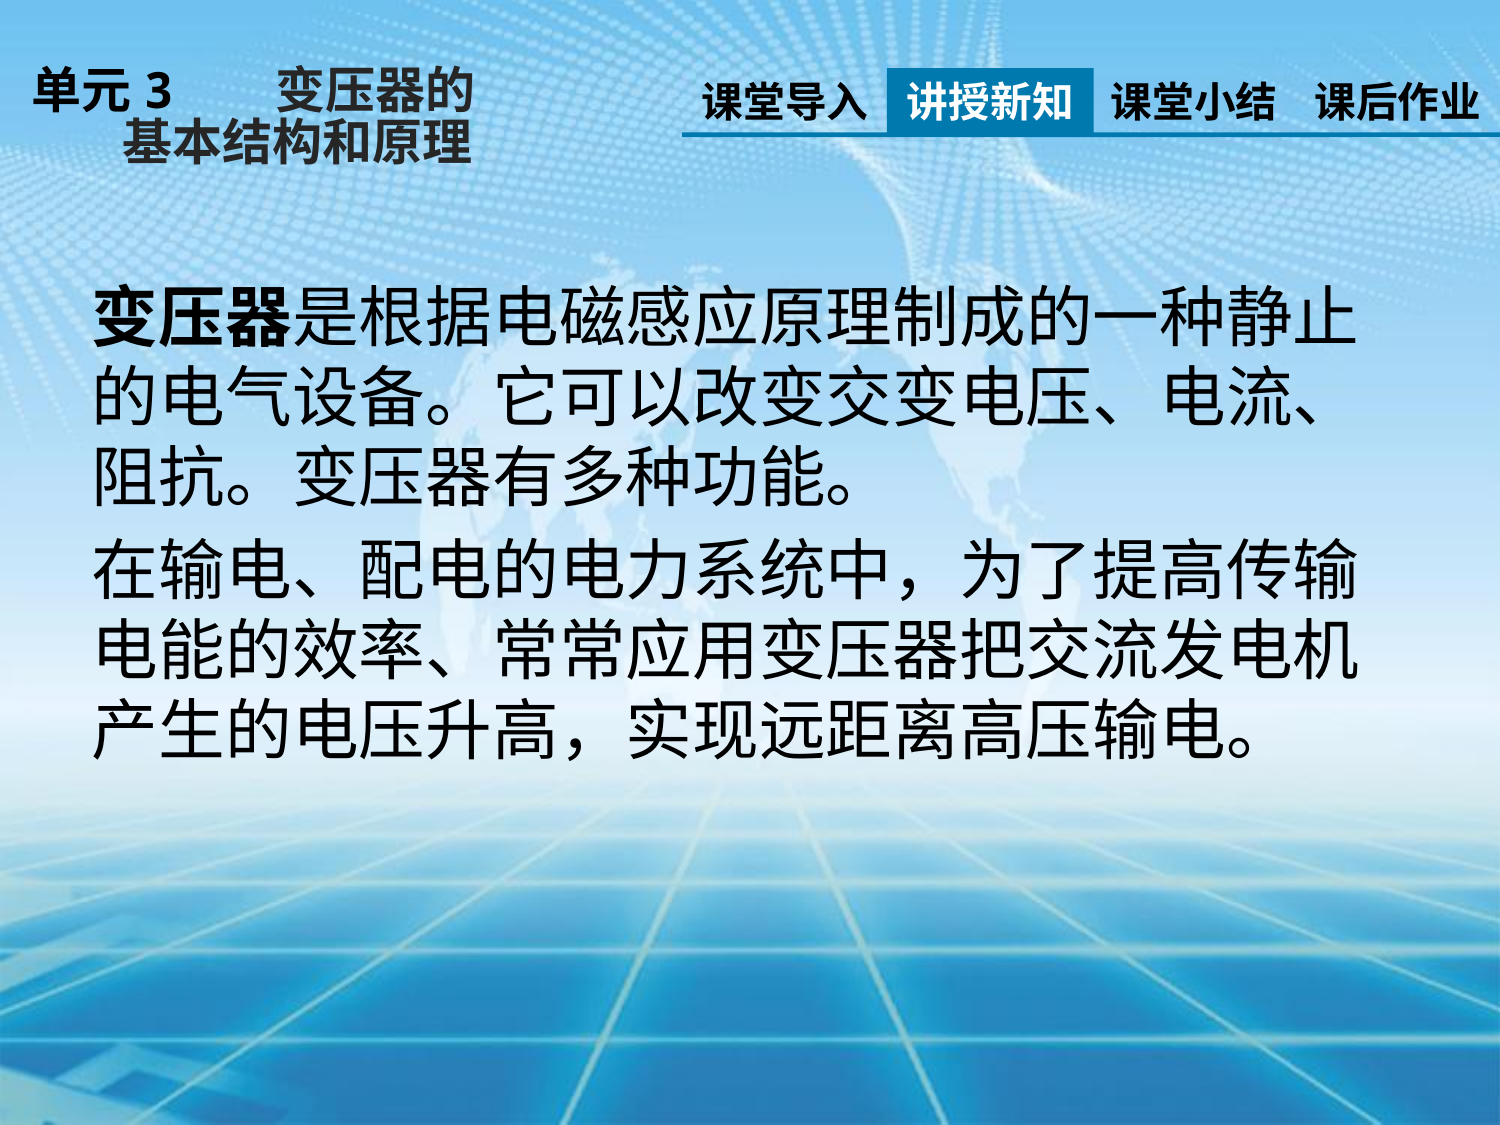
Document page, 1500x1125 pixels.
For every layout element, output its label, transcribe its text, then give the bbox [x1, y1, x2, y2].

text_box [16, 59, 1500, 180]
picture [0, 0, 1500, 1125]
text_box 变压器是根据电磁感应原理制成的一种静止的电气设备。它可以改变交变电压、电流、阻抗。变压器有多种功能。 在输电、配电的电力系统中，为了提高传输电能的效率、常常应用变压器把交流发电机产生的电压升高，实现远距离高压输电。 [76, 267, 1427, 1010]
